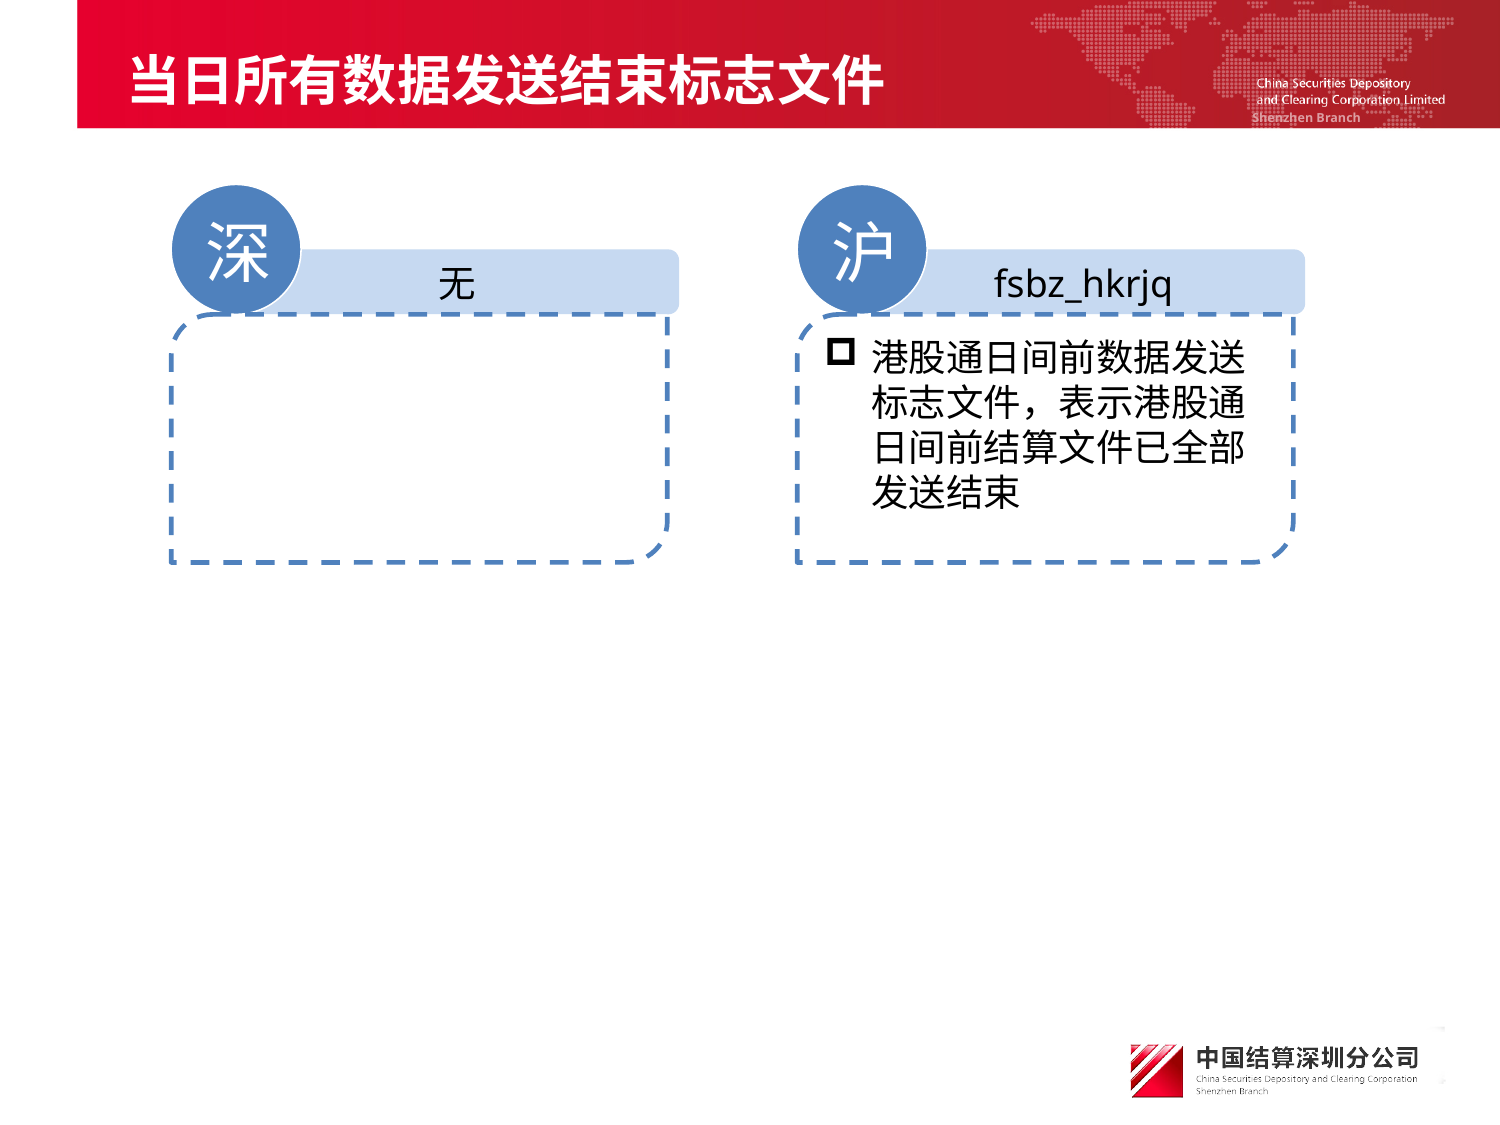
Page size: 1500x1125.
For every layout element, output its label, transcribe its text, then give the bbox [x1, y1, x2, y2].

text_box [170, 184, 1306, 563]
title 当日所有数据发送结束标志文件 [110, 31, 1495, 119]
picture [0, 0, 1500, 1125]
